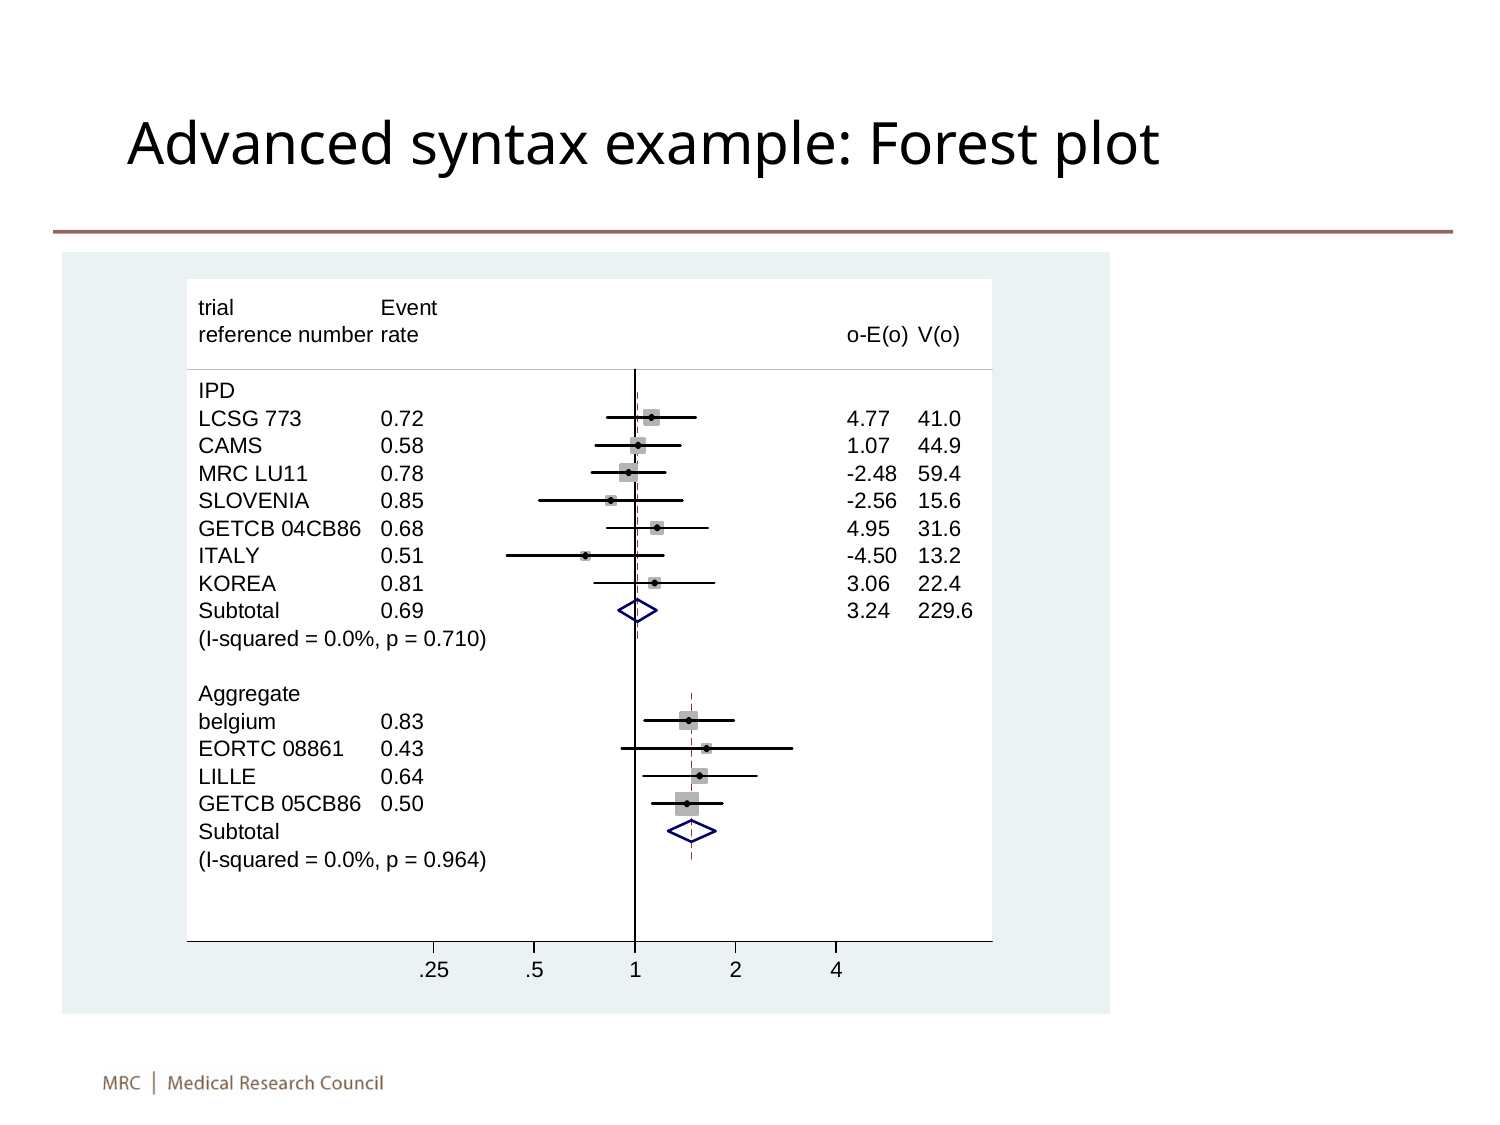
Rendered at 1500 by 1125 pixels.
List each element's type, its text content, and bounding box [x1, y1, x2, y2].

picture [52, 243, 1119, 1024]
picture [100, 1070, 384, 1095]
title Advanced syntax example: Forest plot [112, 75, 1397, 208]
